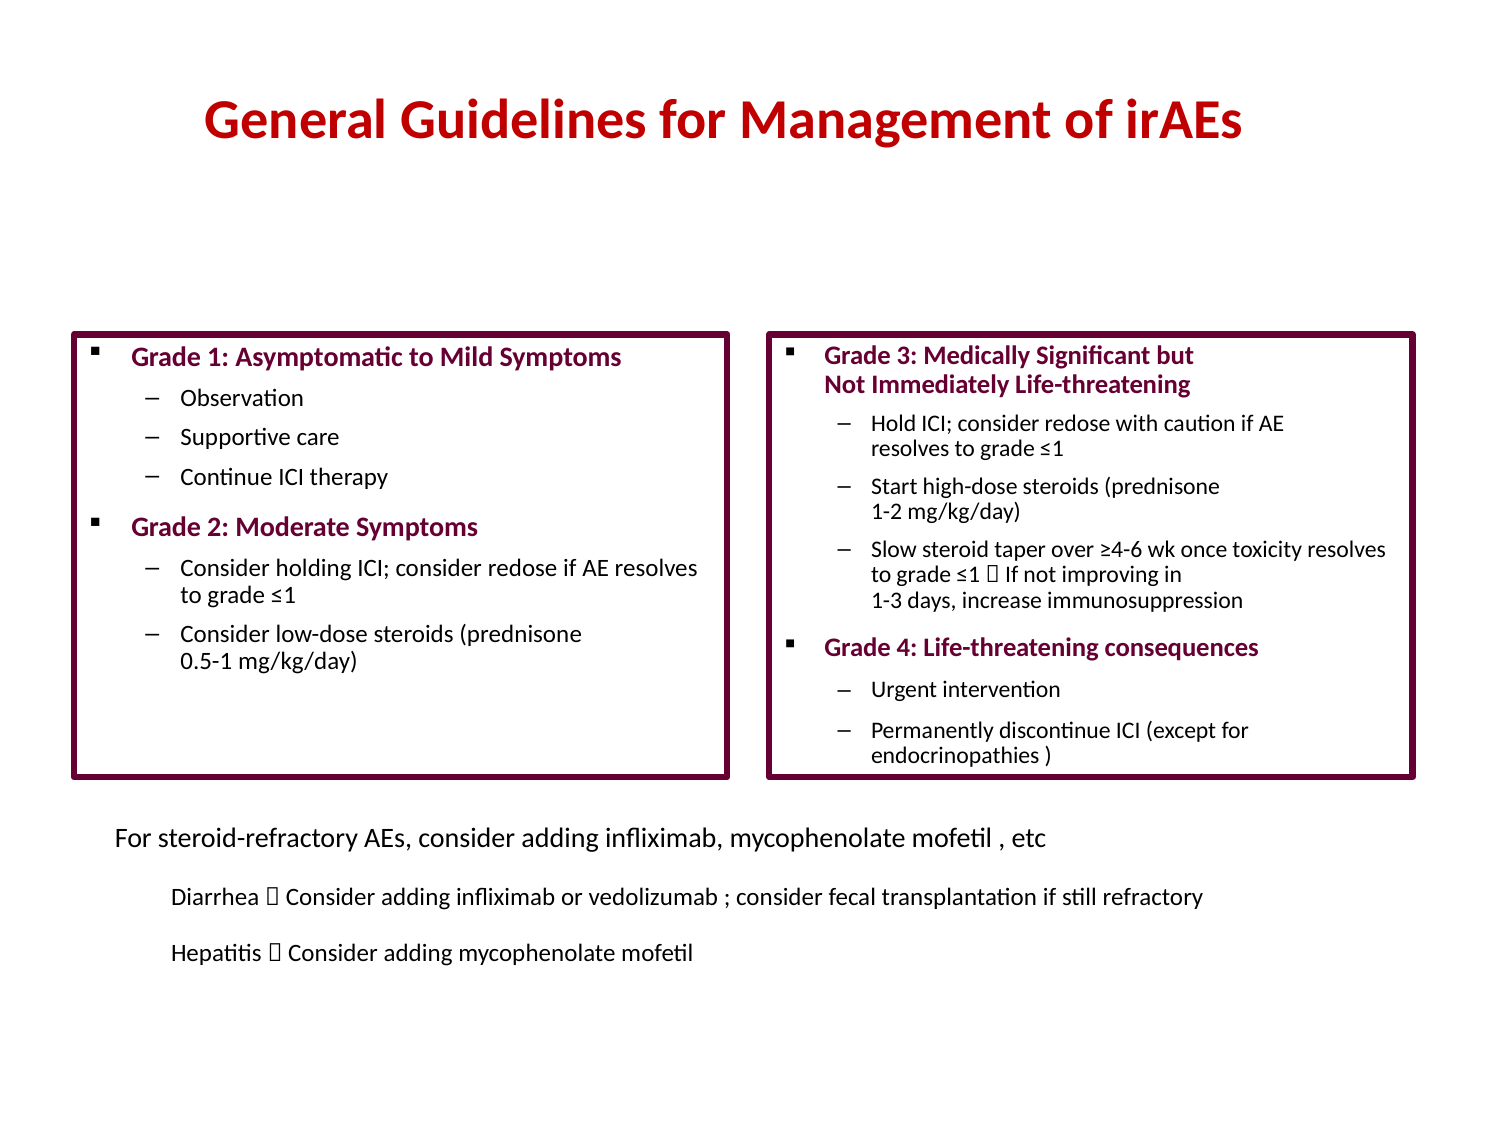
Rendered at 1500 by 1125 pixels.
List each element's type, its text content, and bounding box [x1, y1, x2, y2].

text_box For steroid-refractory AEs, consider adding infliximab, mycophenolate mofetil , etc Diarrhea  Consider adding infliximab or vedolizumab ; consider fecal transplantation if still refractory Hepatitis  Consider adding mycophenolate mofetil [99, 812, 1263, 974]
text_box Grade 3: Medically Significant but Not Immediately Life-threatening Hold ICI; consider redose with caution if AE resolves to grade ≤1 Start high-dose steroids (prednisone 1-2 mg/kg/day) Slow steroid taper over ≥4-6 wk once toxicity resolves to grade ≤1  If not improving in 1-3 days, increase immunosuppression Grade 4: Life-threatening consequences Urgent intervention Permanently discontinue ICI (except for endocrinopathies ) [769, 334, 1413, 778]
text_box General Guidelines for Management of irAEs [73, 75, 1375, 158]
text_box Grade 1: Asymptomatic to Mild Symptoms Observation Supportive care Continue ICI therapy Grade 2: Moderate Symptoms Consider holding ICI; consider redose if AE resolves to grade ≤1 Consider low-dose steroids (prednisone 0.5-1 mg/kg/day) [74, 334, 728, 778]
